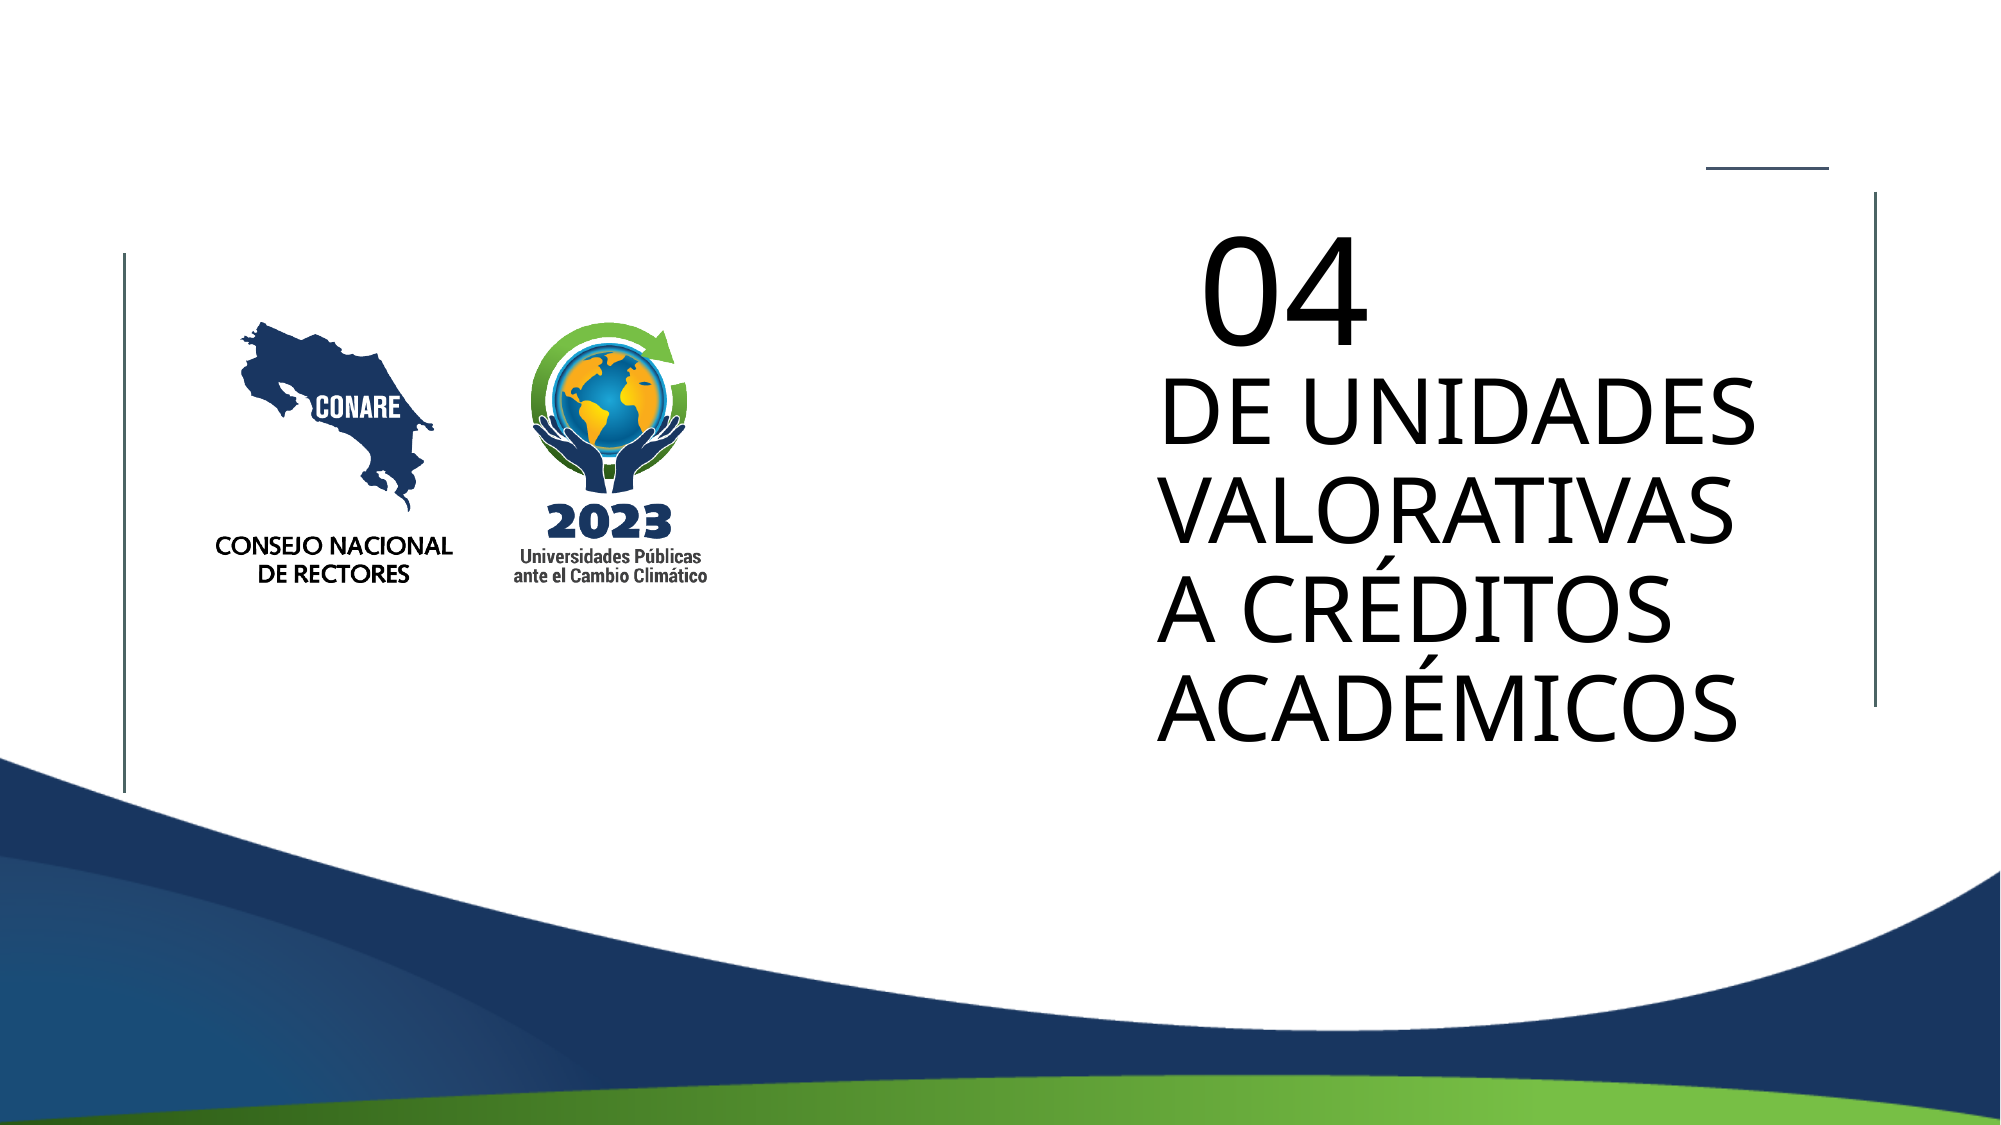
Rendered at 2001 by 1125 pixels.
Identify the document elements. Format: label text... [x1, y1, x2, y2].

text_box 04 [1178, 254, 1458, 338]
title DE UNIDADES VALORATIVAS A CRÉDITOS ACADÉMICOS [1137, 338, 1875, 789]
picture [0, 0, 2001, 1125]
